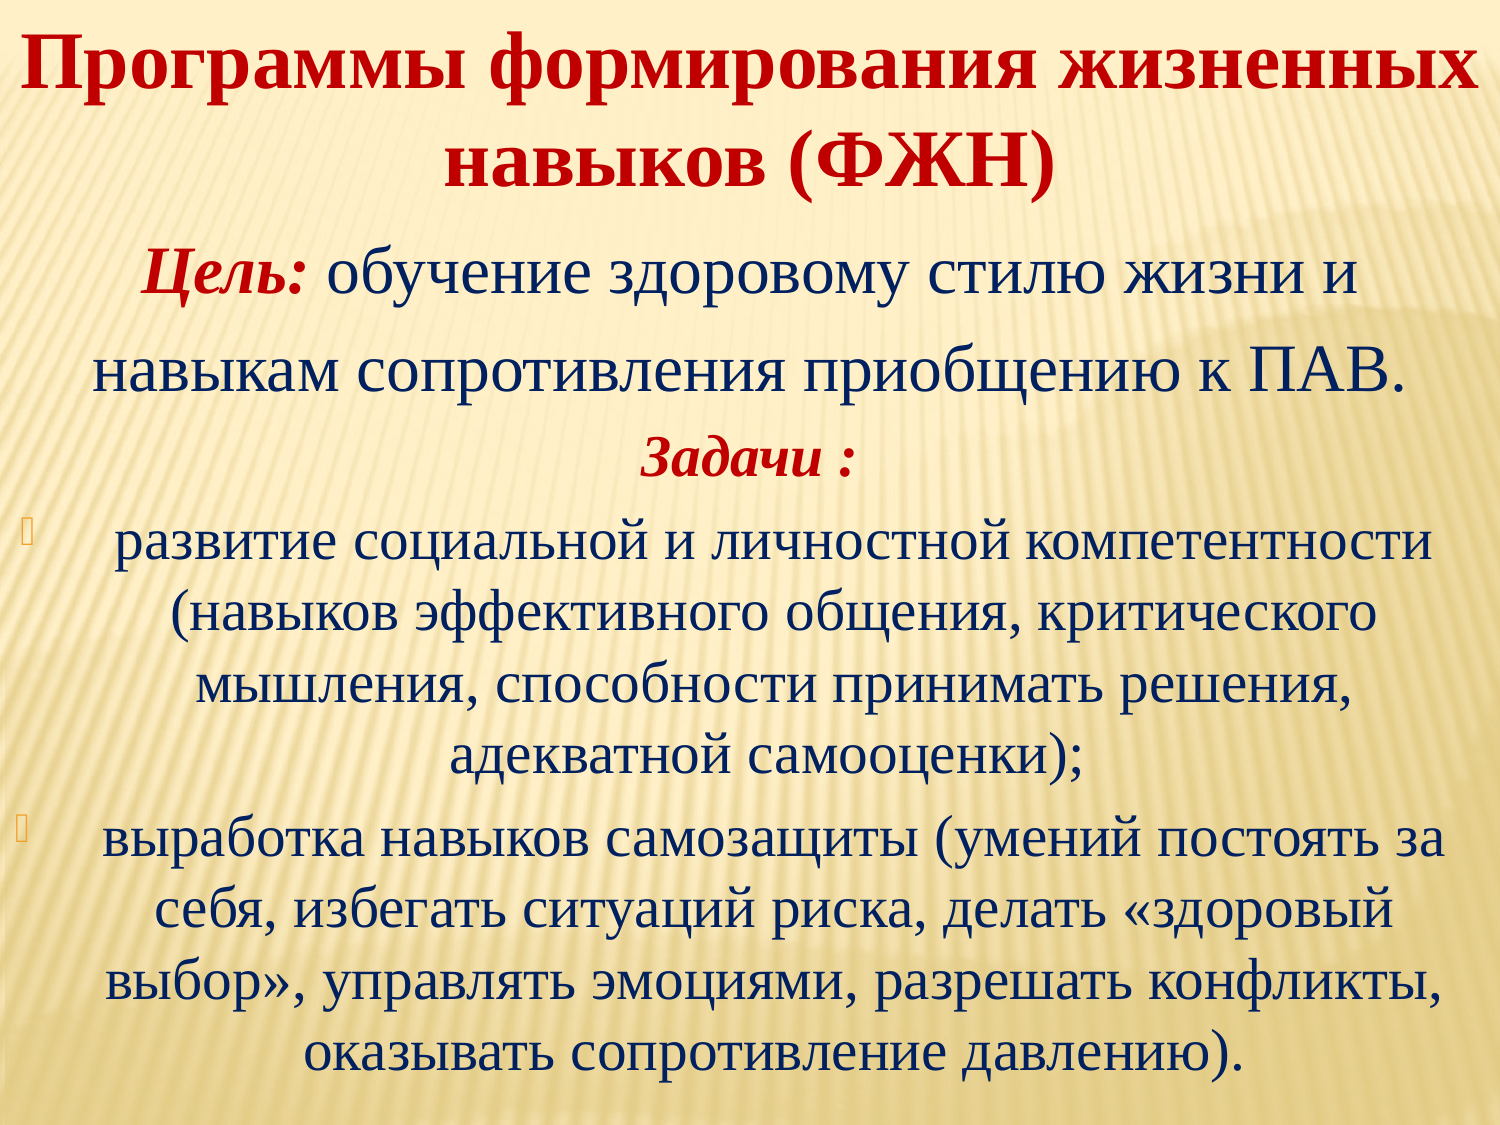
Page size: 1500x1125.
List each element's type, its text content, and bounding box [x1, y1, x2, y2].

list Программы формирования жизненных навыков (ФЖН) Цель: обучение здоровому стилю жизни и навыкам сопротивления приобщению к ПАВ. Задачи : развитие социальной и личностной компетентности (навыков эффективного общения, критического мышления, способности принимать решения, адекватной самооценки); выработка навыков самозащиты (умений постоять за себя, избегать ситуаций риска, делать «здоровый выбор», управлять эмоциями, разрешать конфликты, оказывать сопротивление давлению). [0, 0, 1500, 1125]
